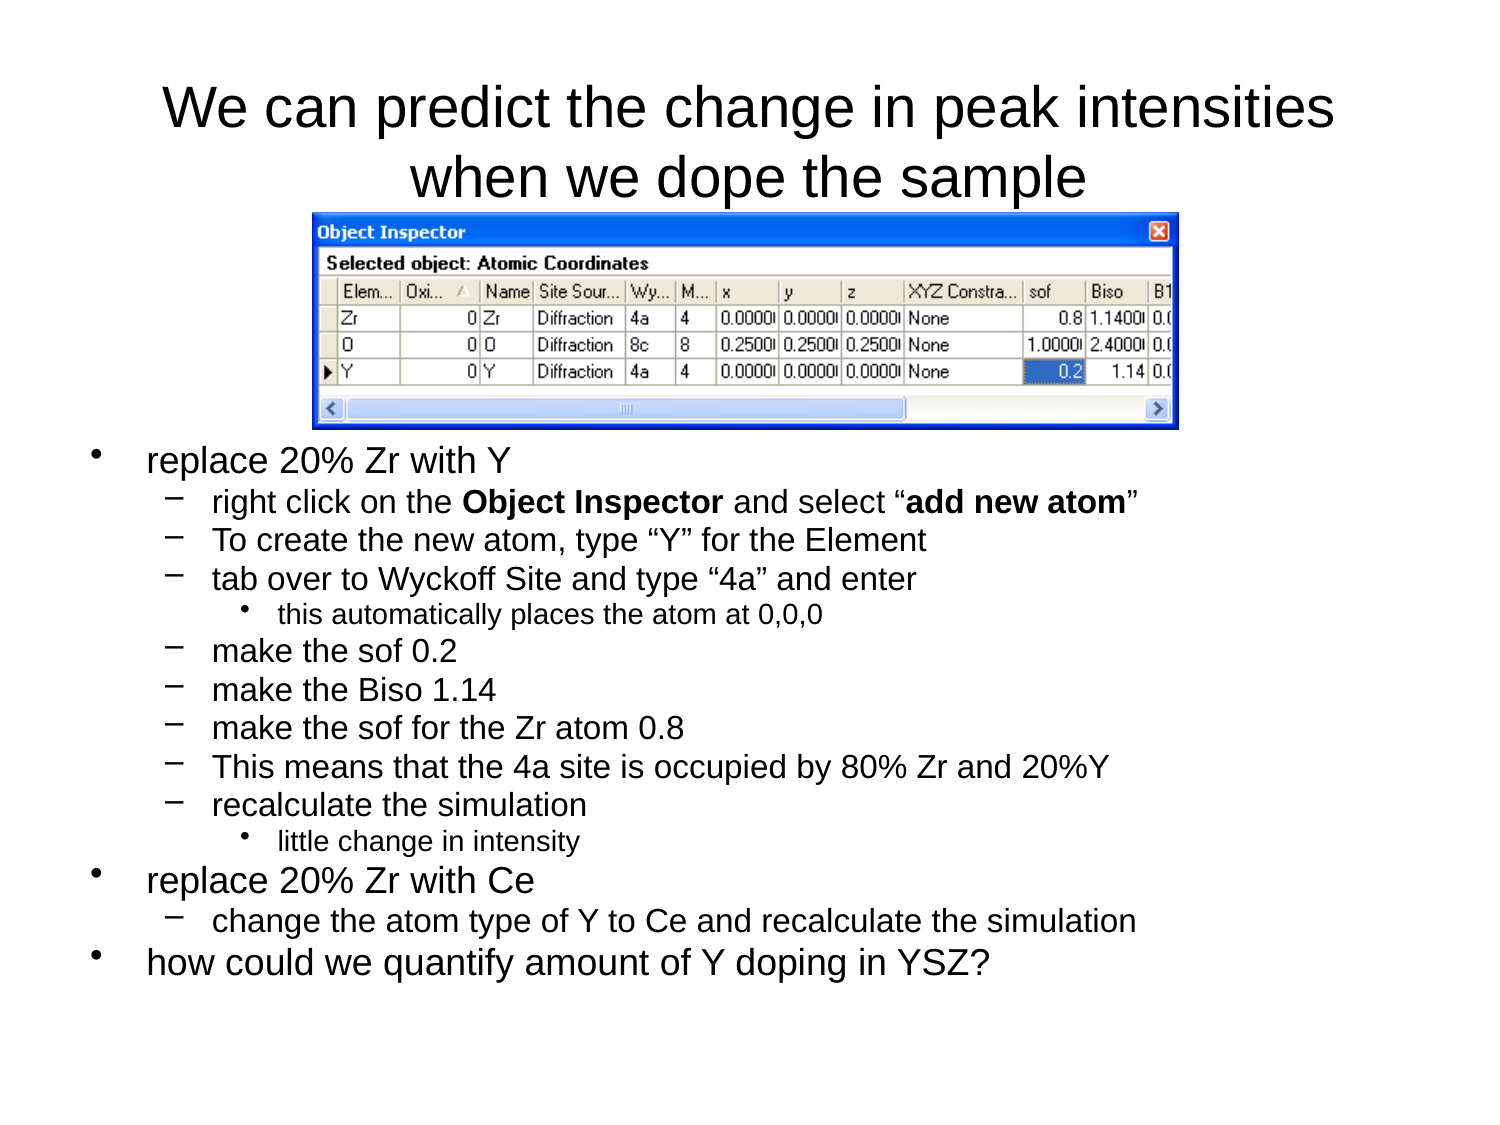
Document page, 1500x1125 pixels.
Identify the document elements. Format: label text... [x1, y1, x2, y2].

picture [312, 212, 1179, 430]
list replace 20% Zr with Y right click on the Object Inspector and select “add new atom” To create the new atom, type “Y” for the Element tab over to Wyckoff Site and type “4a” and enter this automatically places the atom at 0,0,0 make the sof 0.2 make the Biso 1.14 make the sof for the Zr atom 0.8 This means that the 4a site is occupied by 80% Zr and 20%Y recalculate the simulation little change in intensity replace 20% Zr with Ce change the atom type of Y to Ce and recalculate the simulation how could we quantify amount of Y doping in YSZ? [75, 437, 1425, 1025]
title We can predict the change in peak intensities when we dope the sample [75, 45, 1425, 233]
